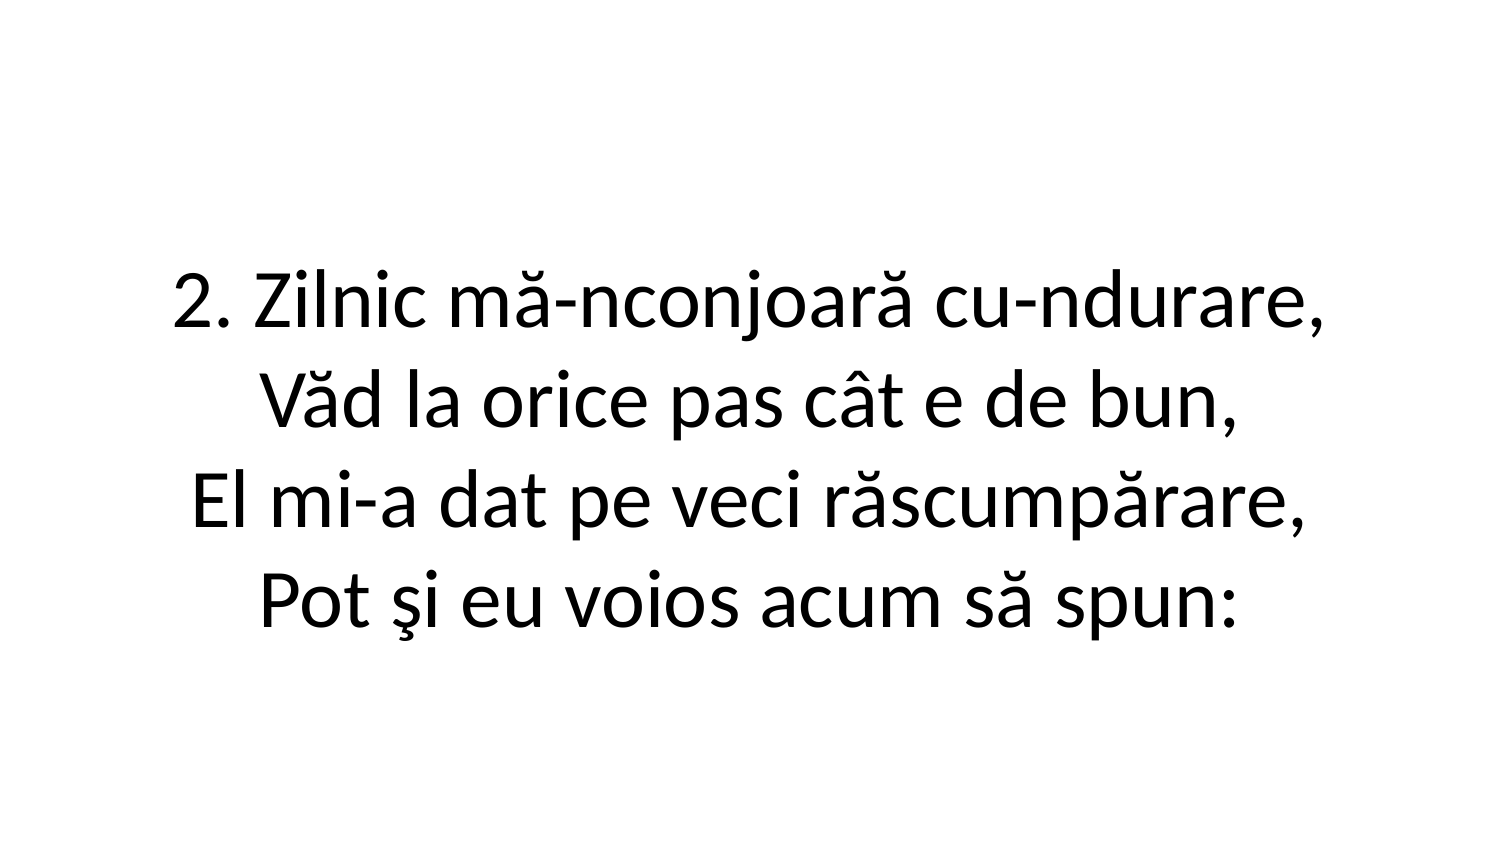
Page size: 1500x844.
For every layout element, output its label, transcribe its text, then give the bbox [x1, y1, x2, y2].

text_box 2. Zilnic mă-nconjoară cu-ndurare, Văd la orice pas cât e de bun, El mi-a dat pe veci răscumpărare, Pot şi eu voios acum să spun: [156, 192, 1344, 652]
